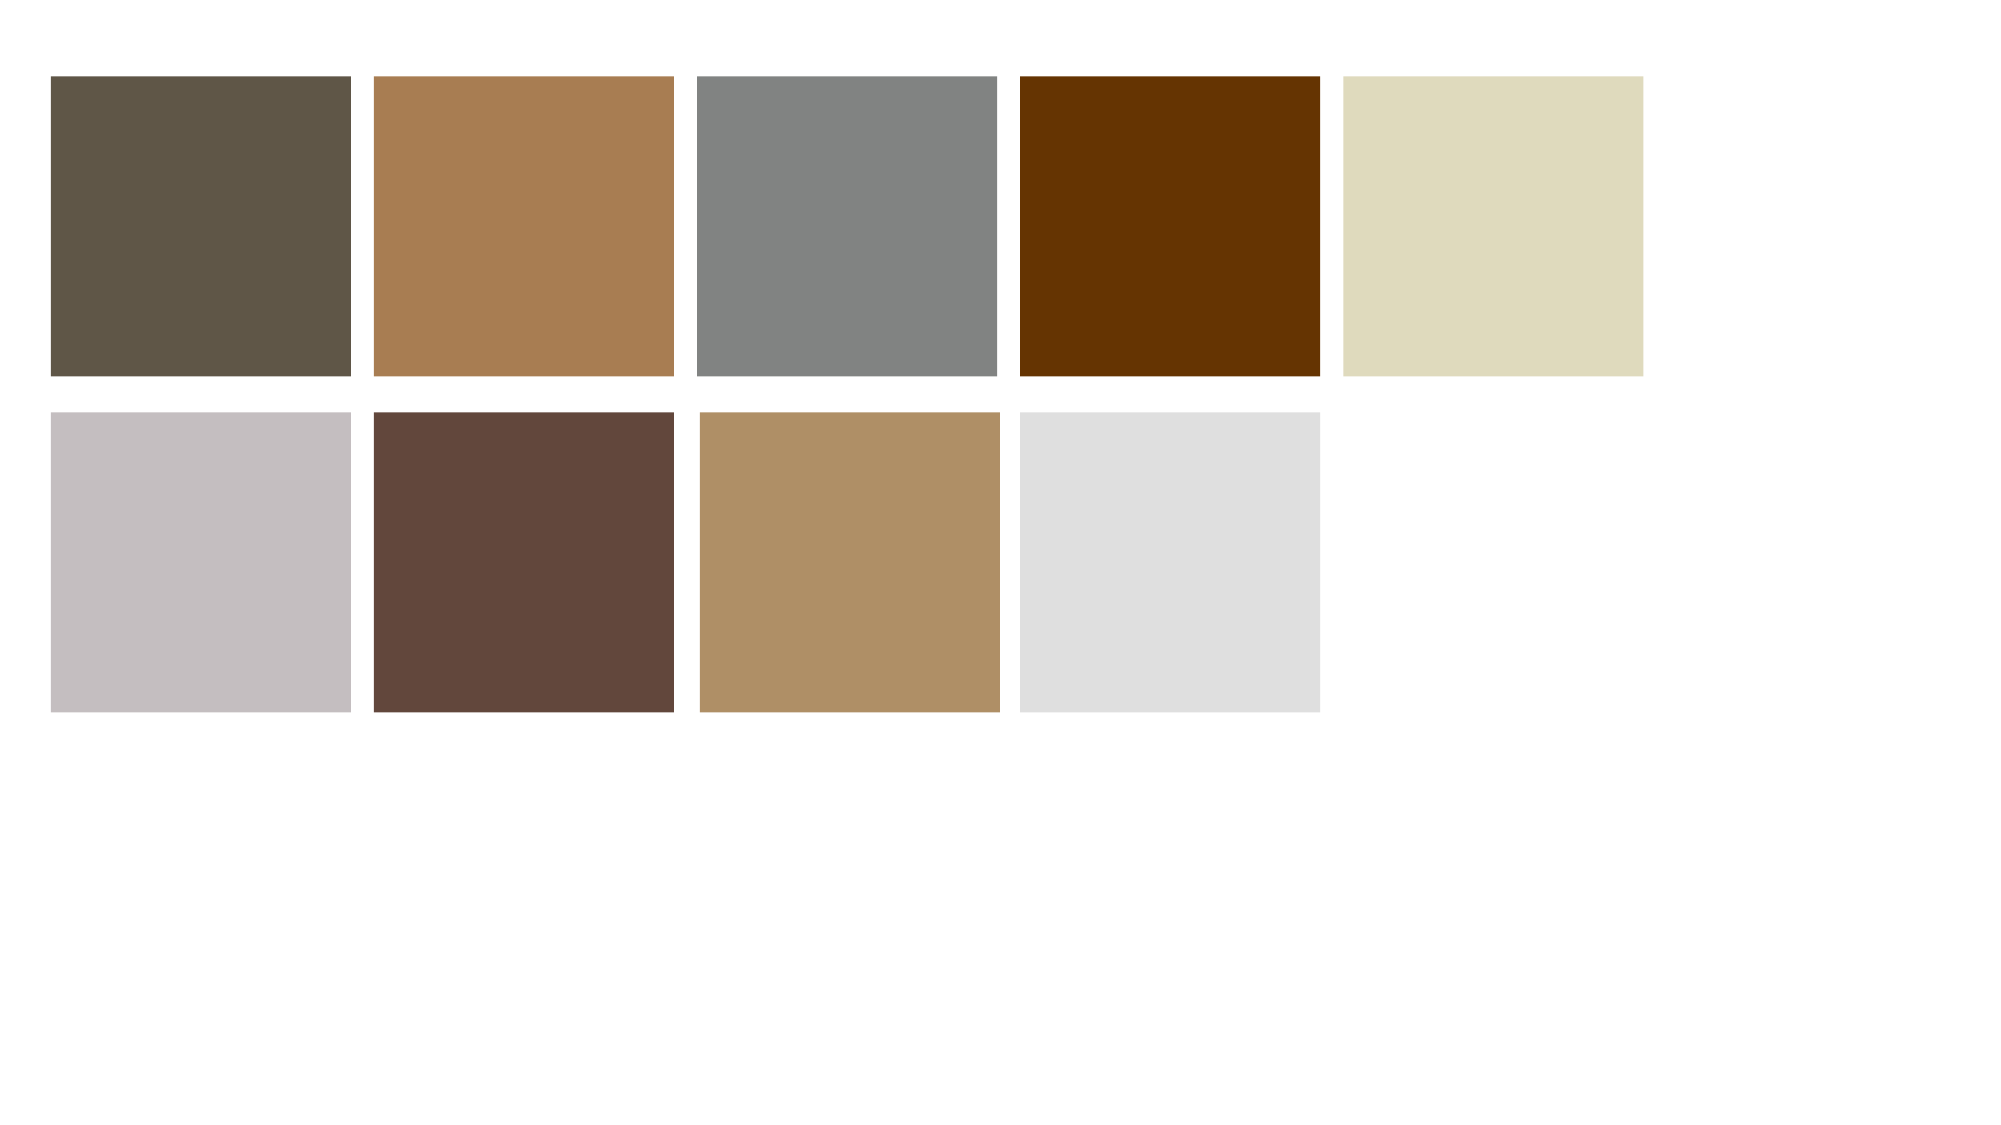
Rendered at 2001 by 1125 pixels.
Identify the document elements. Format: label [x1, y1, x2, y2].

text_box [1342, 75, 1644, 377]
text_box [50, 75, 352, 377]
text_box [373, 411, 675, 713]
text_box [1019, 411, 1321, 713]
text_box [699, 411, 1001, 713]
text_box [50, 411, 352, 713]
text_box [1019, 75, 1321, 377]
text_box [373, 75, 675, 377]
text_box [696, 75, 998, 377]
